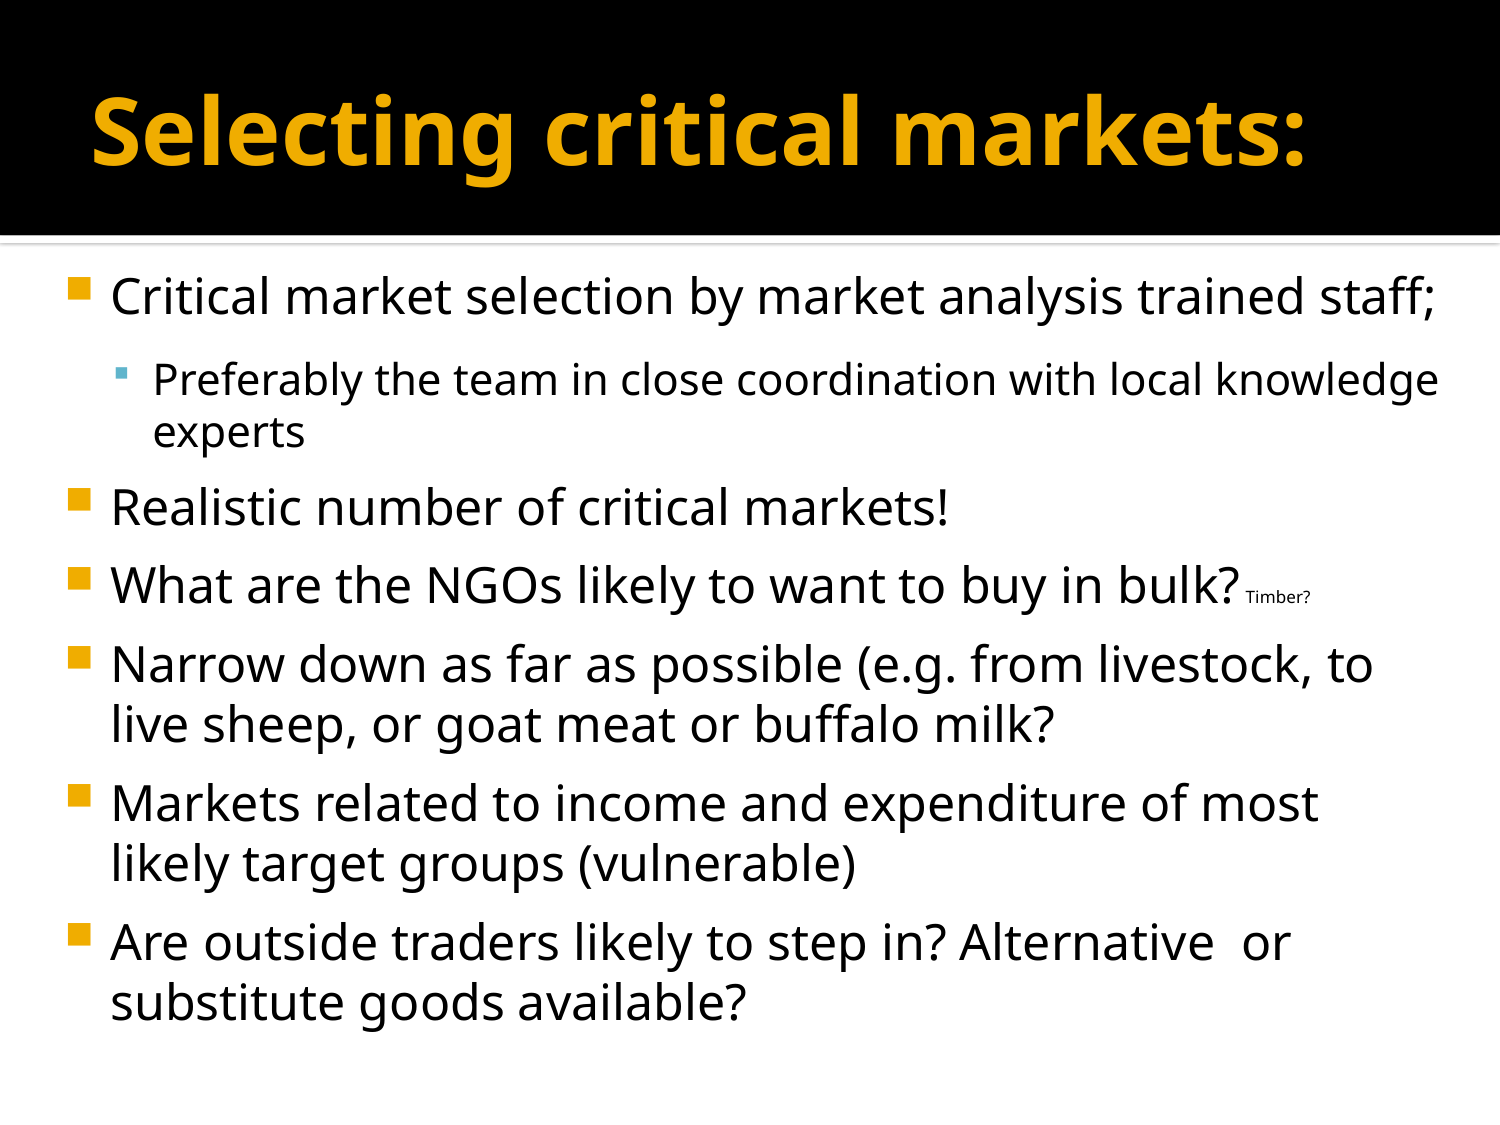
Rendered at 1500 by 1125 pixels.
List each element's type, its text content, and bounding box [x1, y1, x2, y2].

title Selecting critical markets: [75, 25, 1425, 231]
list Critical market selection by market analysis trained staff; Preferably the team in close coordination with local knowledge experts Realistic number of critical markets! What are the NGOs likely to want to buy in bulk? Timber? Narrow down as far as possible (e.g. from livestock, to live sheep, or goat meat or buffalo milk? Markets related to income and expenditure of most likely target groups (vulnerable) Are outside traders likely to step in? Alternative or substitute goods available? [37, 249, 1461, 1100]
